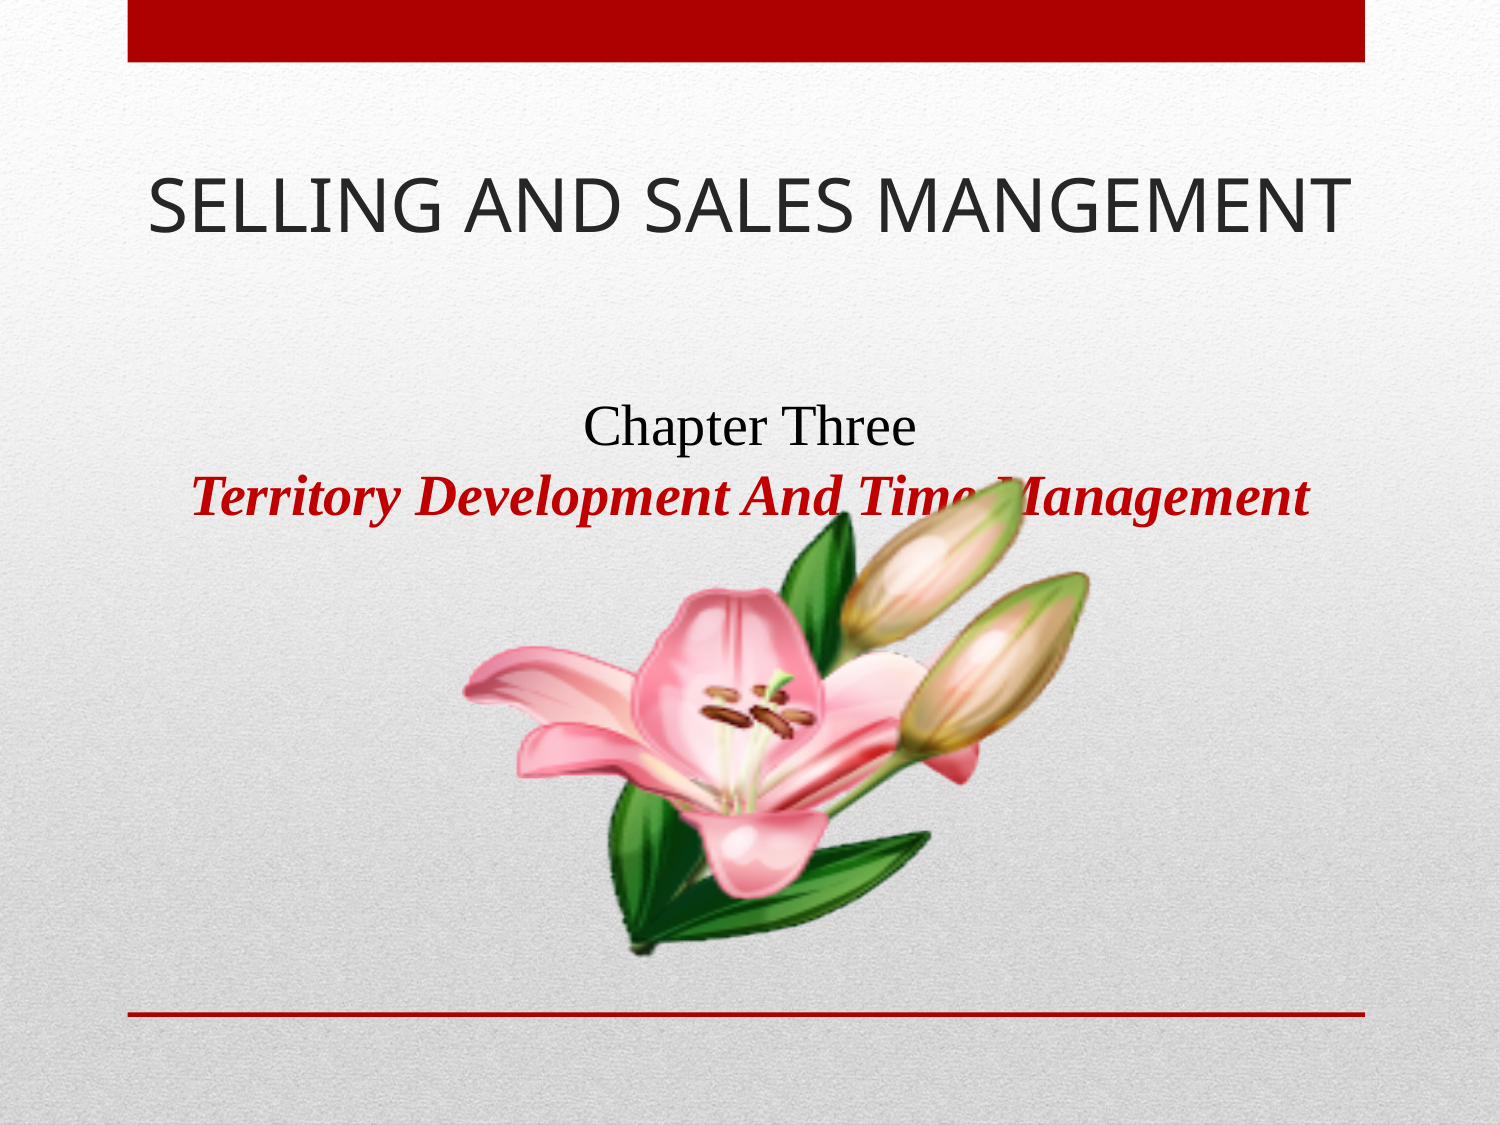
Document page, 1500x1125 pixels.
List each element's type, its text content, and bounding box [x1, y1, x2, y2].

picture [461, 461, 1176, 974]
list SELLING AND SALES MANGEMENT Chapter Three Territory Development And Time Management [0, 149, 1500, 1000]
